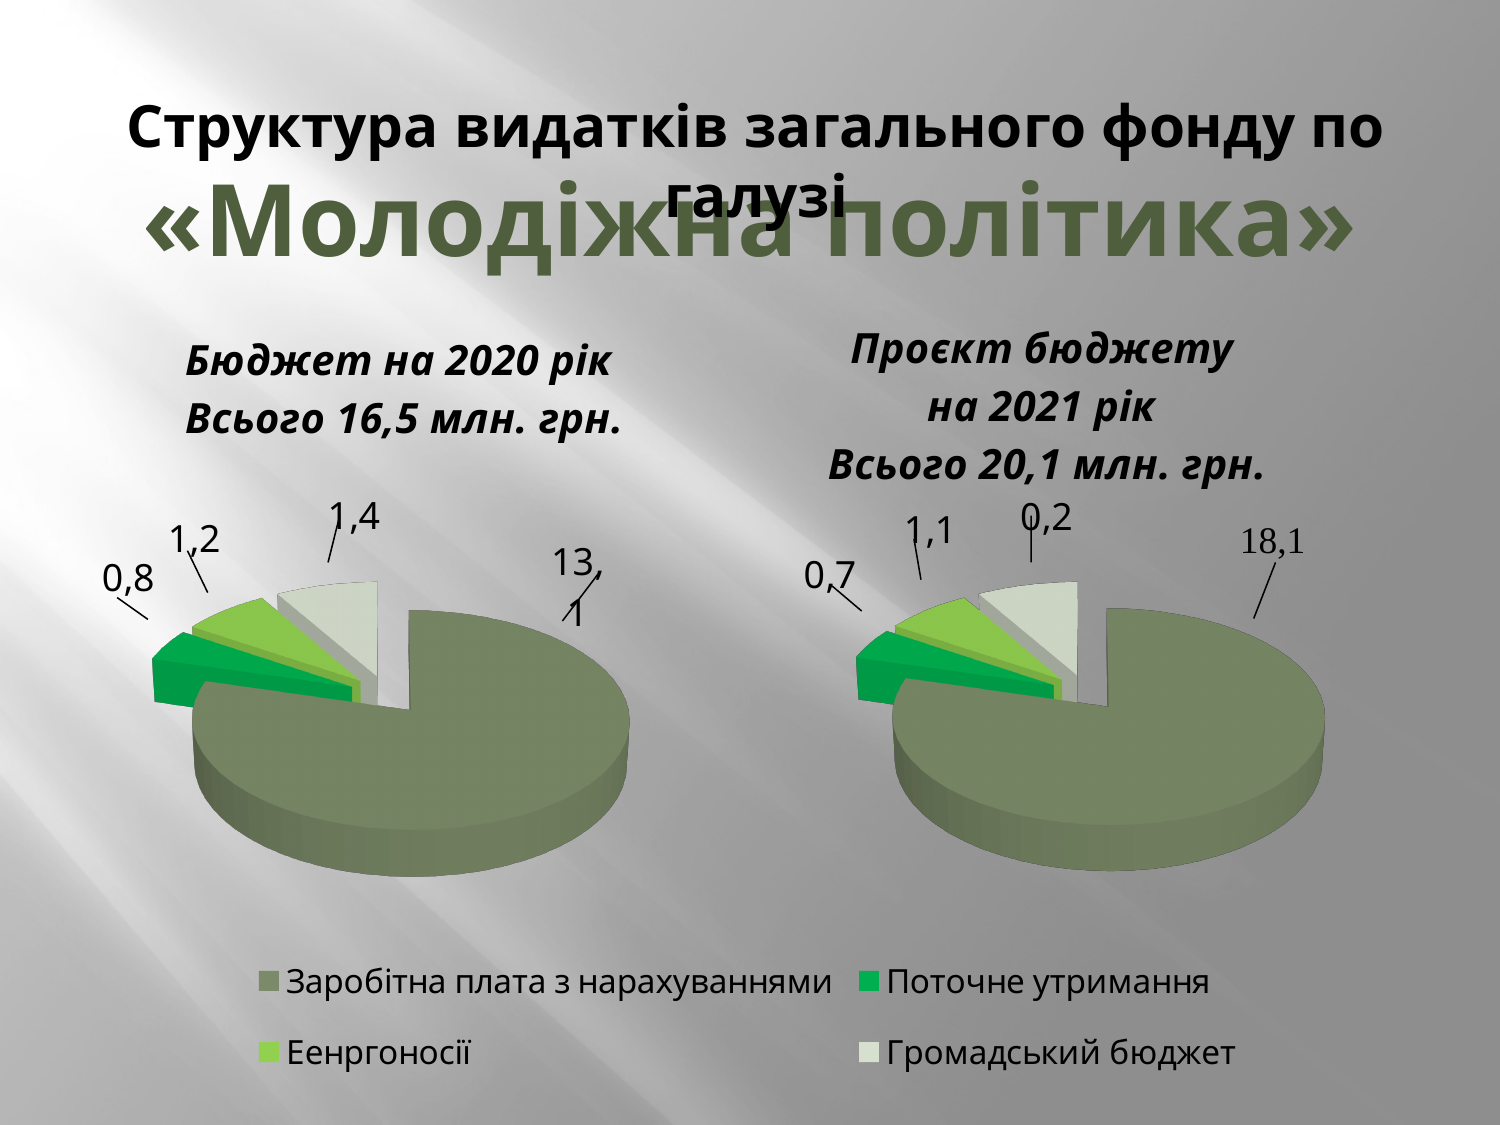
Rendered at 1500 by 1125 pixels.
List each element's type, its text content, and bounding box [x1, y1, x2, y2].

list Структура видатків загального фонду по галузі [35, 82, 1465, 176]
chart [58, 304, 1430, 1102]
title «Молодіжна політика» [46, 176, 1454, 277]
